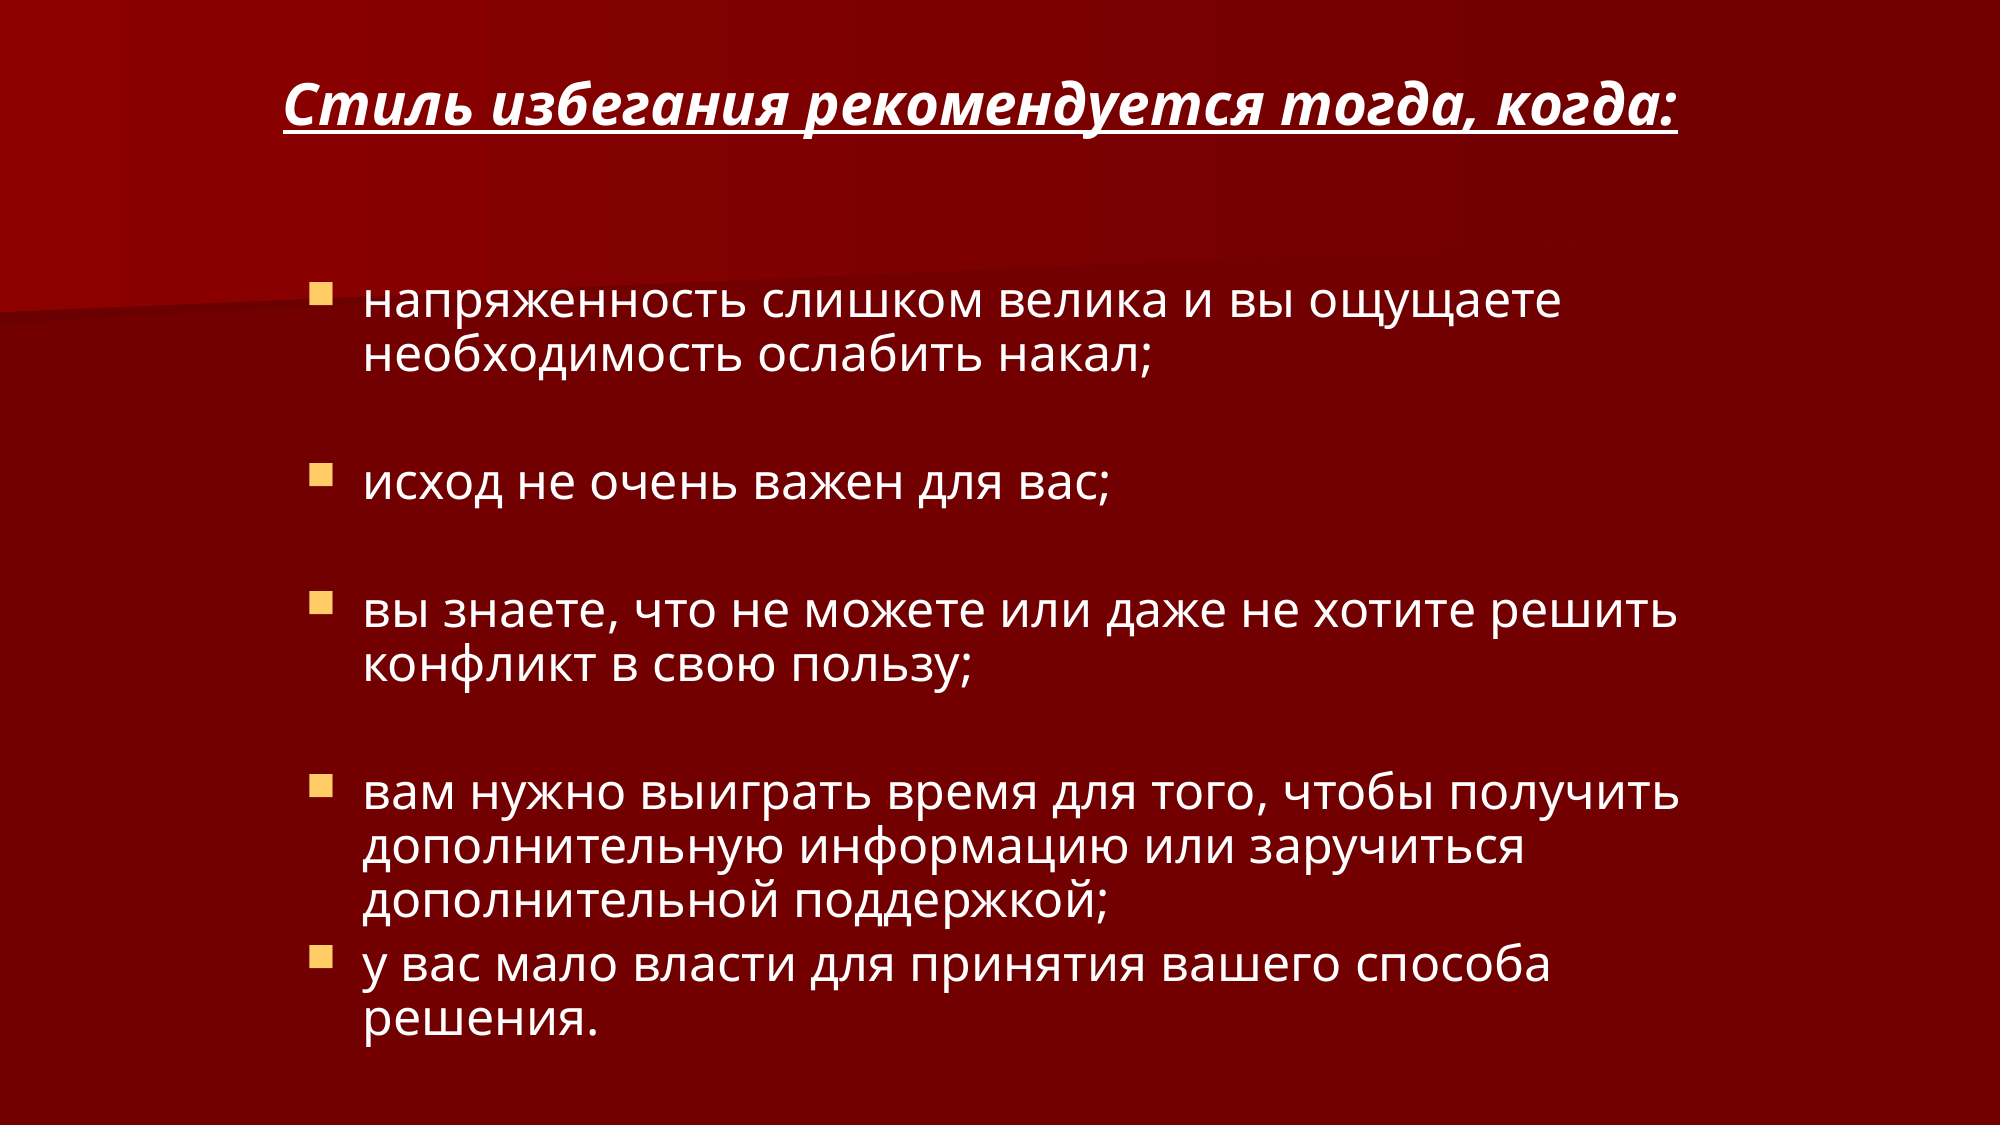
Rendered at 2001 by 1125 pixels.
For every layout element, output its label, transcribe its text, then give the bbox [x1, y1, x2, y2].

title Стиль избегания рекомендуется тогда, когда: [249, 89, 1711, 185]
list напряженность слишком велика и вы ощущаете необходимость ослабить накал; исход не очень важен для вас; вы знаете, что не можете или даже не хотите решить конфликт в свою пользу; вам нужно выиграть время для того, чтобы получить дополнительную информацию или заручиться дополнительной поддержкой; у вас мало власти для принятия вашего способа решения. [290, 266, 1698, 1083]
